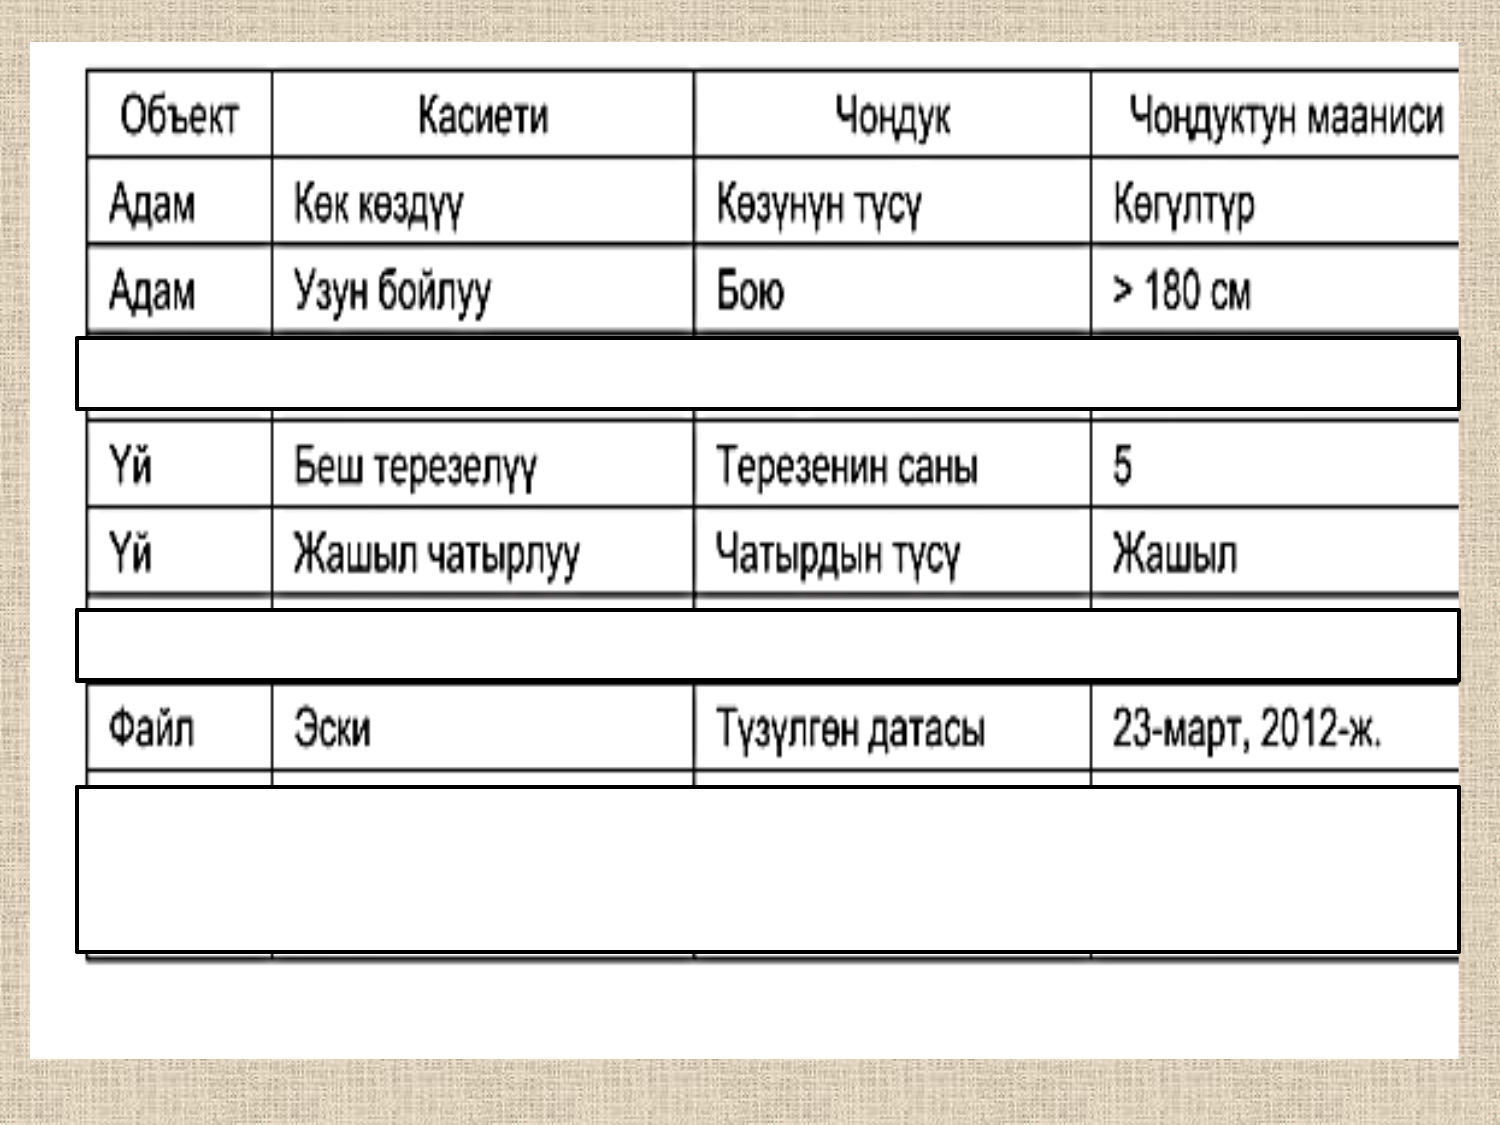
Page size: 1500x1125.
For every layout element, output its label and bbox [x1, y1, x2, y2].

picture [0, 0, 1500, 1125]
list [29, 42, 1459, 1059]
